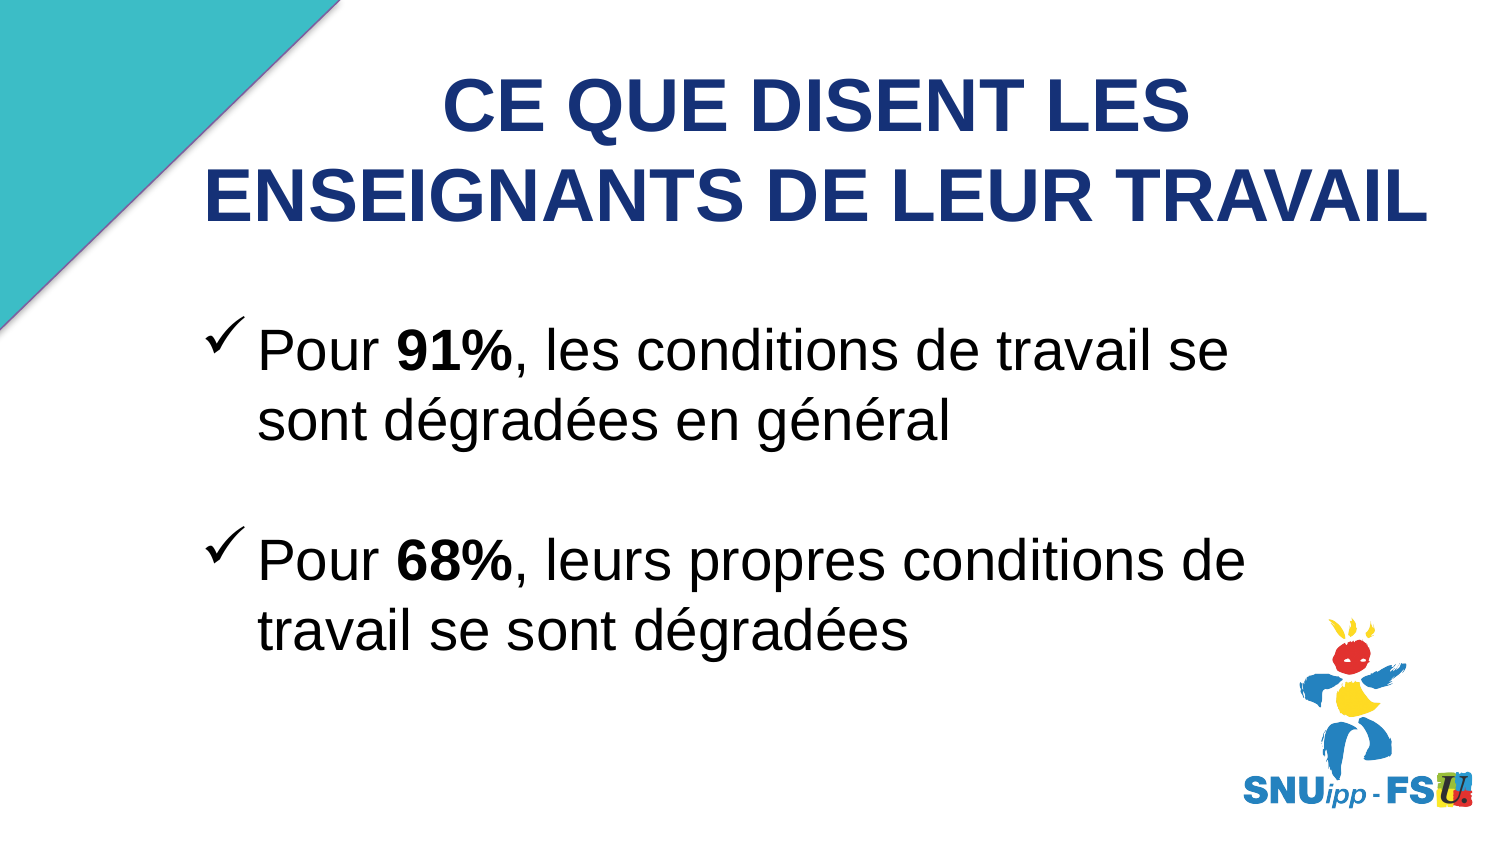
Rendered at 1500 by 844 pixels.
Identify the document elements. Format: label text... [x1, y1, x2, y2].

picture [1237, 616, 1480, 811]
text_box [0, 0, 341, 331]
title CE QUE DISENT LES ENSEIGNANTS DE LEUR TRAVAIL [186, 87, 1448, 207]
text_box Pour 91%, les conditions de travail se sont dégradées en général Pour 68%, leurs propres conditions de travail se sont dégradées [186, 304, 1305, 670]
